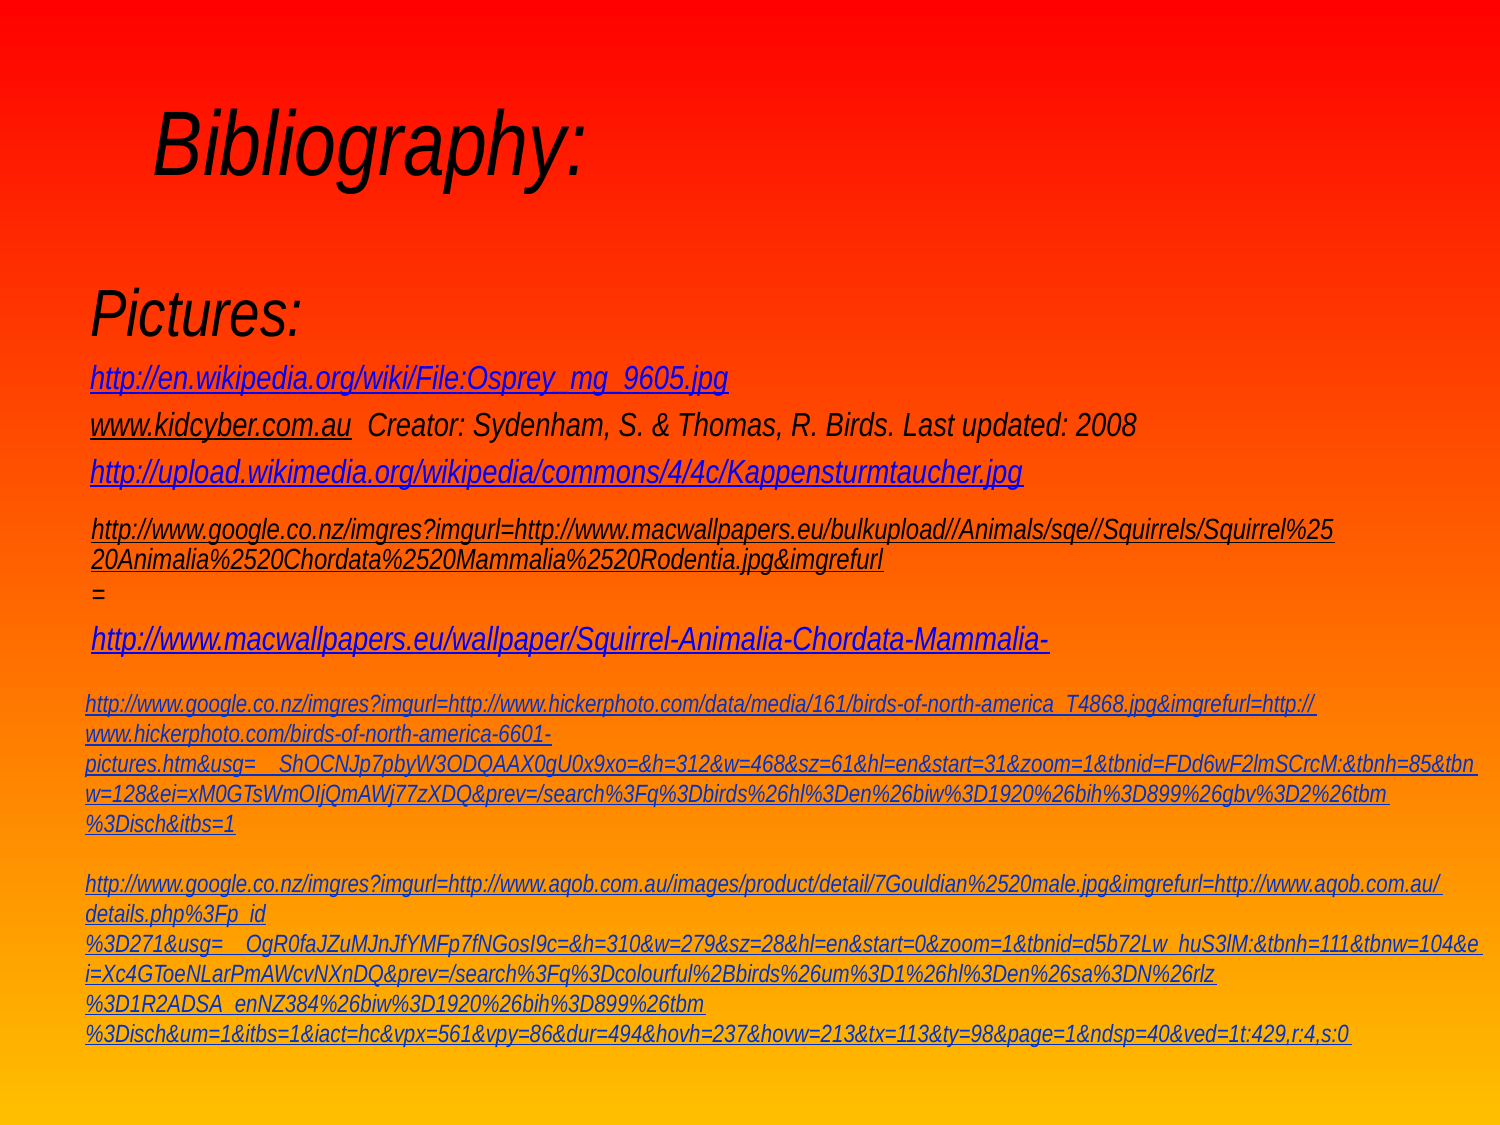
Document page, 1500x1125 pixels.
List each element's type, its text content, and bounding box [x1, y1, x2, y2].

list Pictures: http://en.wikipedia.org/wiki/File:Osprey_mg_9605.jpg www.kidcyber.com.au Creator: Sydenham, S. & Thomas, R. Birds. Last updated: 2008 http://upload.wikimedia.org/wikipedia/commons/4/4c/Kappensturmtaucher.jpg [75, 262, 1425, 680]
text_box http://www.google.co.nz/imgres?imgurl=http://www.macwallpapers.eu/bulkupload//Animals/sqe//Squirrels/Squirrel%2520Animalia%2520Chordata%2520Mammalia%2520Rodentia.jpg&imgrefurl= [76, 503, 1353, 609]
text_box http://www.macwallpapers.eu/wallpaper/Squirrel-Animalia-Chordata-Mammalia- [76, 609, 1447, 680]
title Bibliography: [75, 45, 1425, 233]
text_box http://www.google.co.nz/imgres?imgurl=http://www.hickerphoto.com/data/media/161/birds-of-north-america_T4868.jpg&imgrefurl=http://www.hickerphoto.com/birds-of-north-america-6601-pictures.htm&usg=__ShOCNJp7pbyW3ODQAAX0gU0x9xo=&h=312&w=468&sz=61&hl=en&start=31&zoom=1&tbnid=FDd6wF2lmSCrcM:&tbnh=85&tbnw=128&ei=xM0GTsWmOIjQmAWj77zXDQ&prev=/search%3Fq%3Dbirds%26hl%3Den%26biw%3D1920%26bih%3D899%26gbv%3D2%26tbm%3Disch&itbs=1 http://www.google.co.nz/imgres?imgurl=http://www.aqob.com.au/images/product/detail/7Gouldian%2520male.jpg&imgrefurl=http://www.aqob.com.au/details.php%3Fp_id%3D271&usg=__OgR0faJZuMJnJfYMFp7fNGosI9c=&h=310&w=279&sz=28&hl=en&start=0&zoom=1&tbnid=d5b72Lw_huS3lM:&tbnh=111&tbnw=104&ei=Xc4GToeNLarPmAWcvNXnDQ&prev=/search%3Fq%3Dcolourful%2Bbirds%26um%3D1%26hl%3Den%26sa%3DN%26rlz%3D1R2ADSA_enNZ384%26biw%3D1920%26bih%3D899%26tbm%3Disch&um=1&itbs=1&iact=hc&vpx=561&vpy=86&dur=494&hovh=237&hovw=213&tx=113&ty=98&page=1&ndsp=40&ved=1t:429,r:4,s:0 [70, 680, 1500, 1125]
